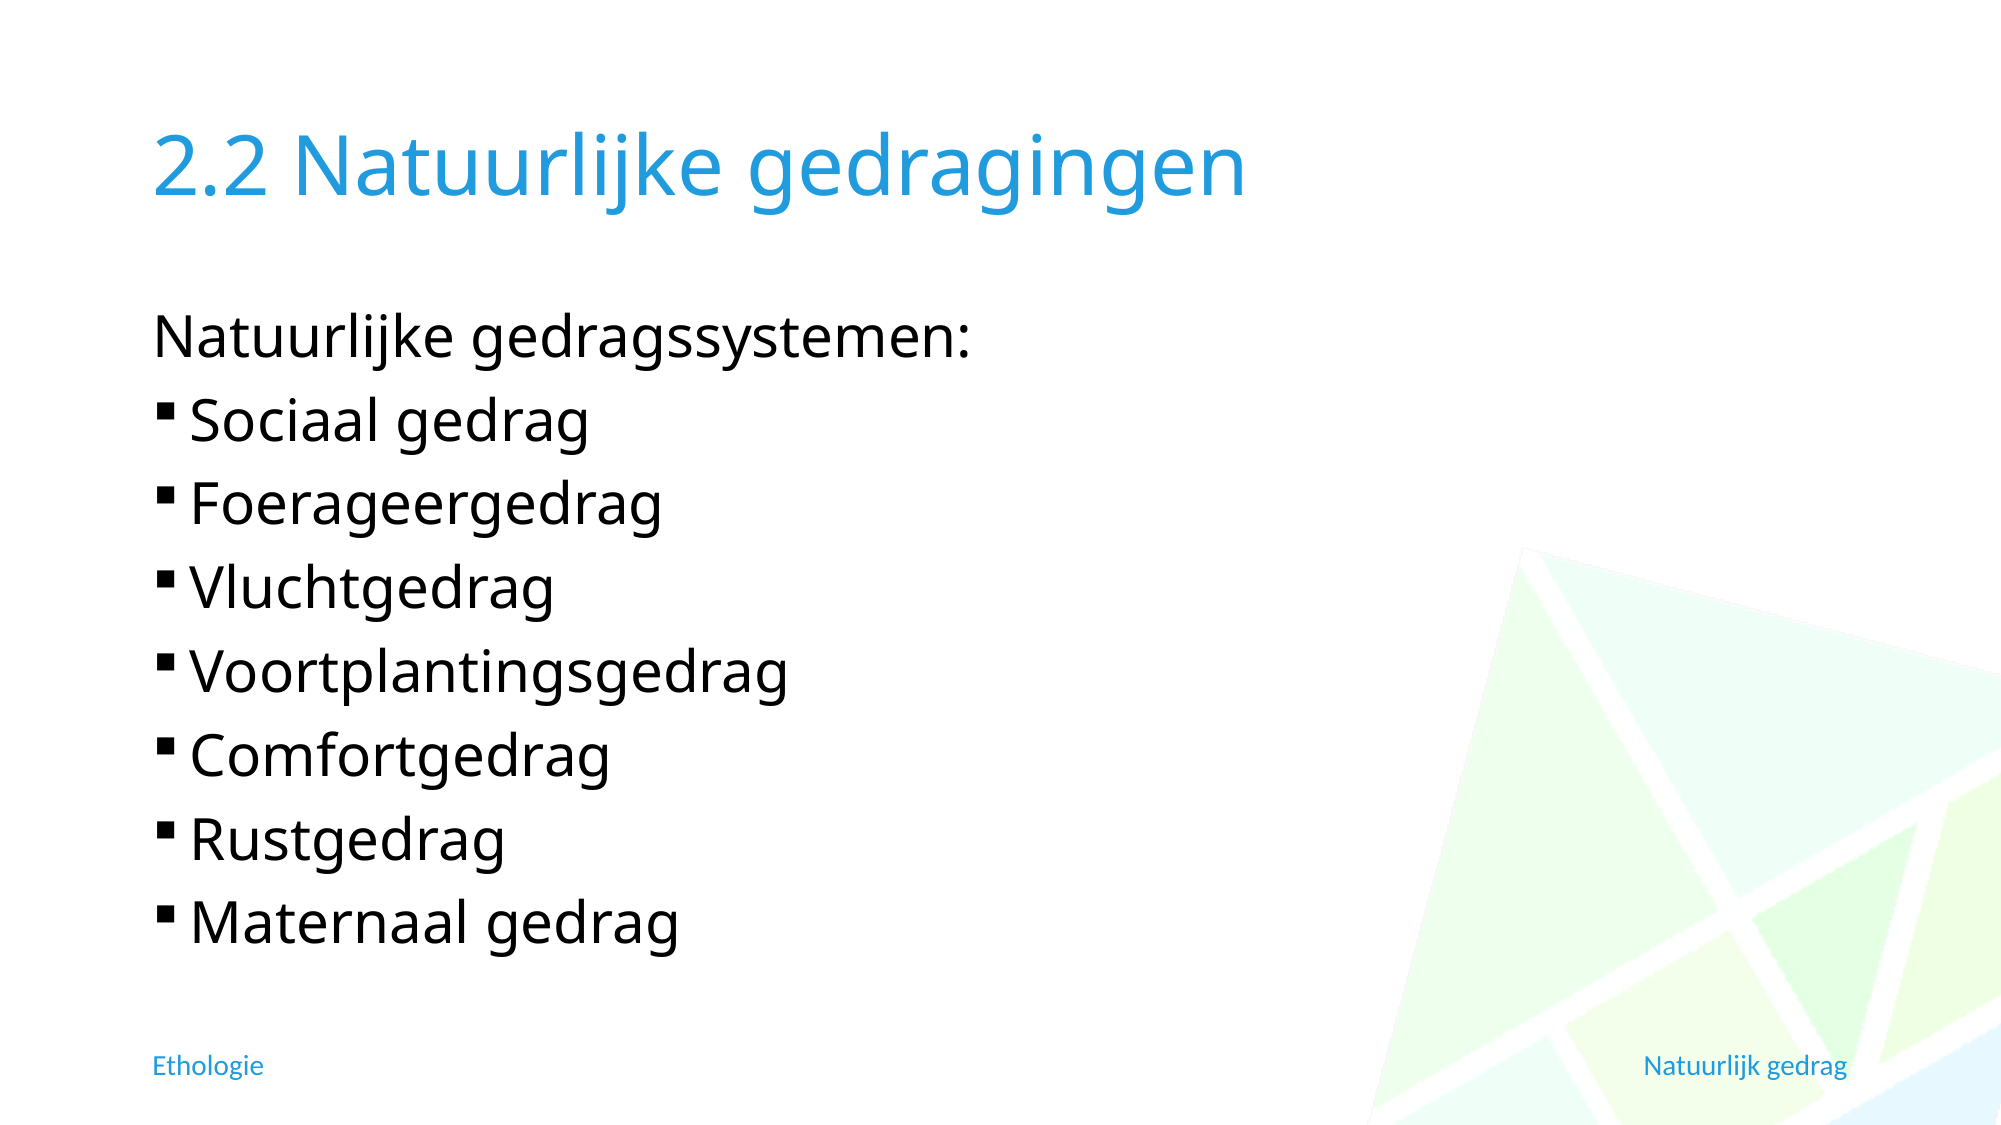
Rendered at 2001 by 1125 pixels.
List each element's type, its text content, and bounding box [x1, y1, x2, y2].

list Natuurlijk gedrag [1412, 1042, 1863, 1103]
list Ethologie [137, 1042, 588, 1103]
title 2.2 Natuurlijke gedragingen [137, 59, 1863, 278]
list Natuurlijke gedragssystemen: Sociaal gedrag Foerageergedrag Vluchtgedrag Voortplantingsgedrag Comfortgedrag Rustgedrag Maternaal gedrag [137, 299, 1863, 1014]
